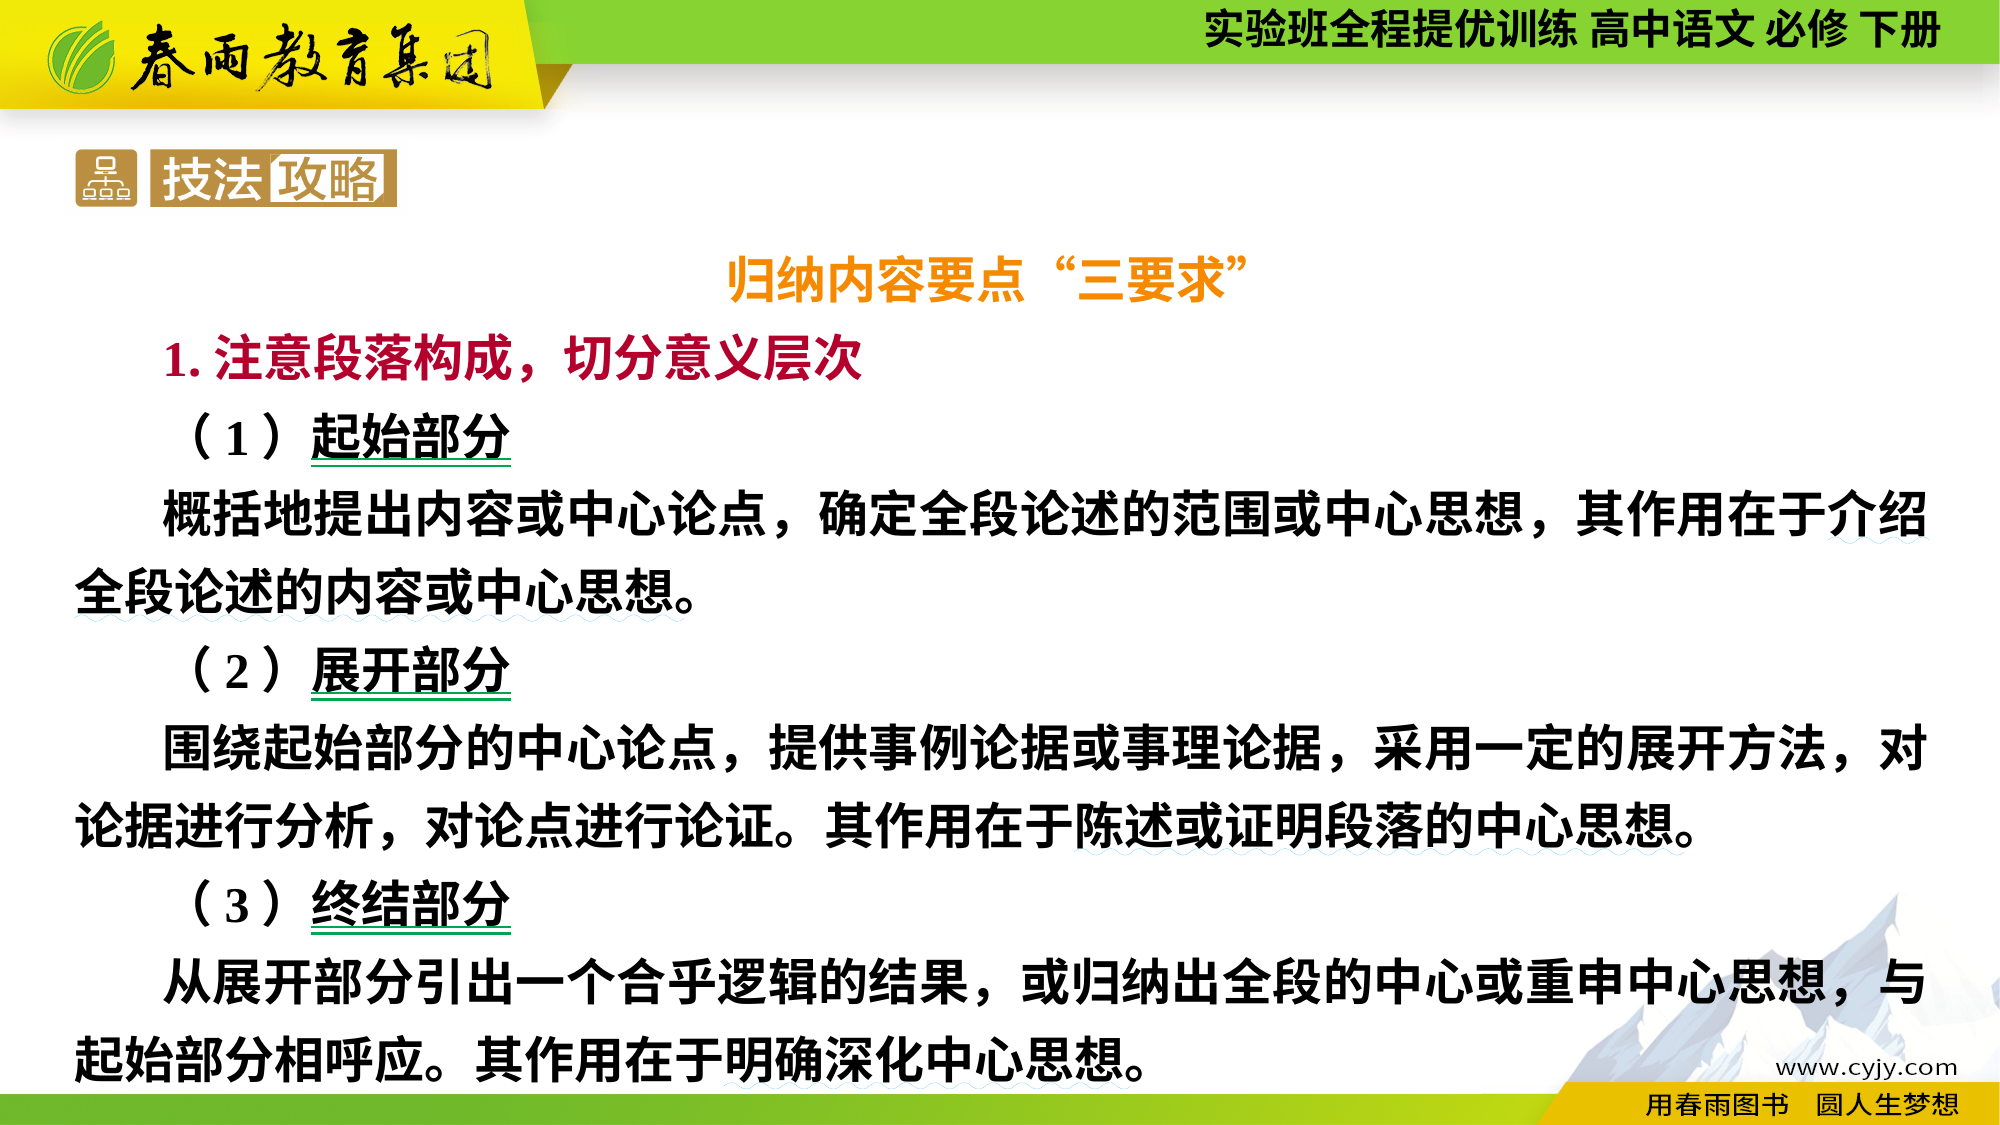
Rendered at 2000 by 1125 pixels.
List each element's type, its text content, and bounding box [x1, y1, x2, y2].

picture [0, 0, 2000, 1125]
list 归纳内容要点“三要求” 1.注意段落构成，切分意义层次 （1）起始部分 概括地提出内容或中心论点，确定全段论述的范围或中心思想，其作用在于介绍全段论述的内容或中心思想。 （2）展开部分 围绕起始部分的中心论点，提供事例论据或事理论据，采用一定的展开方法，对论据进行分析，对论点进行论证。其作用在于陈述或证明段落的中心思想。 （3）终结部分 从展开部分引出一个合乎逻辑的结果，或归纳出全段的中心或重申中心思想，与起始部分相呼应。其作用在于明确深化中心思想。 [59, 223, 1944, 1097]
